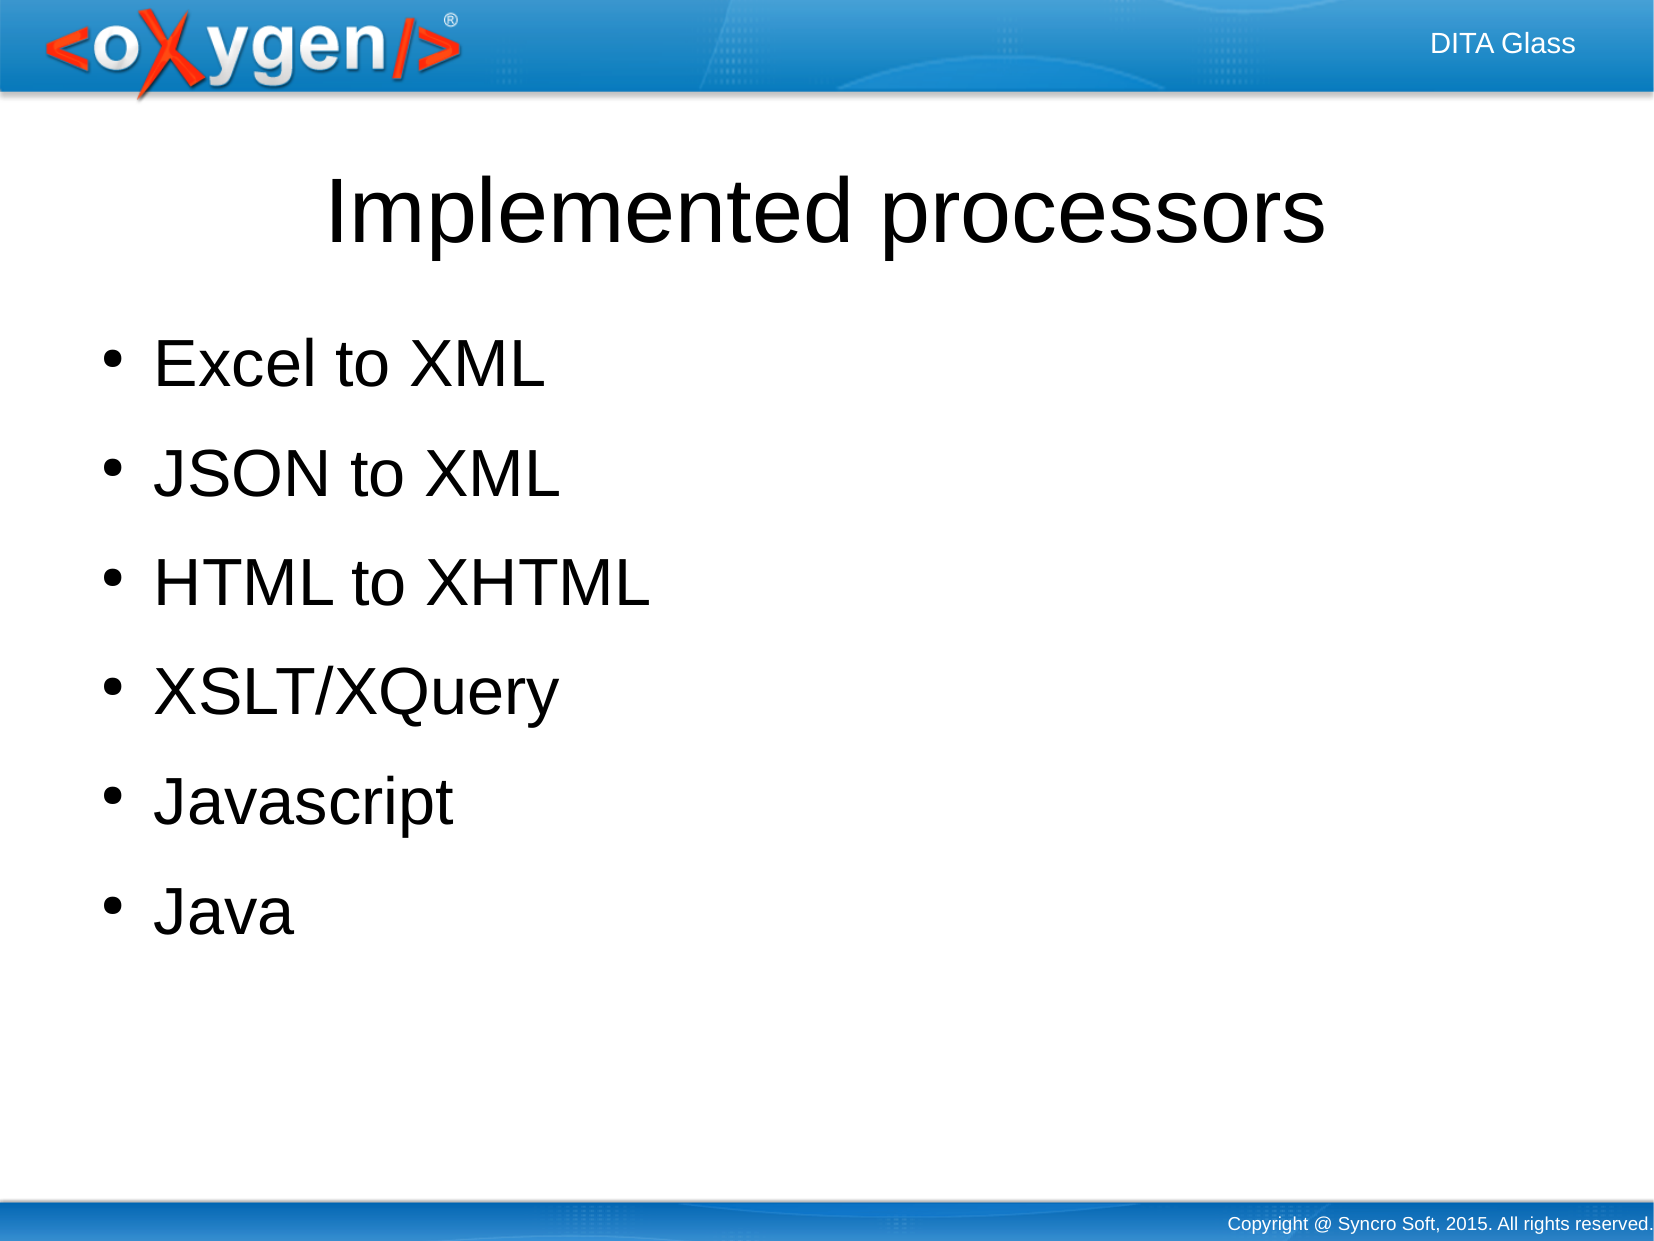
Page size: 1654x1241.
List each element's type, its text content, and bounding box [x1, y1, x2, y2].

list Excel to XML JSON to XML HTML to XHTML XSLT/XQuery Javascript Java [83, 319, 1561, 1171]
title Implemented processors [82, 102, 1571, 310]
picture [0, 0, 1654, 109]
picture [0, 1195, 1654, 1241]
